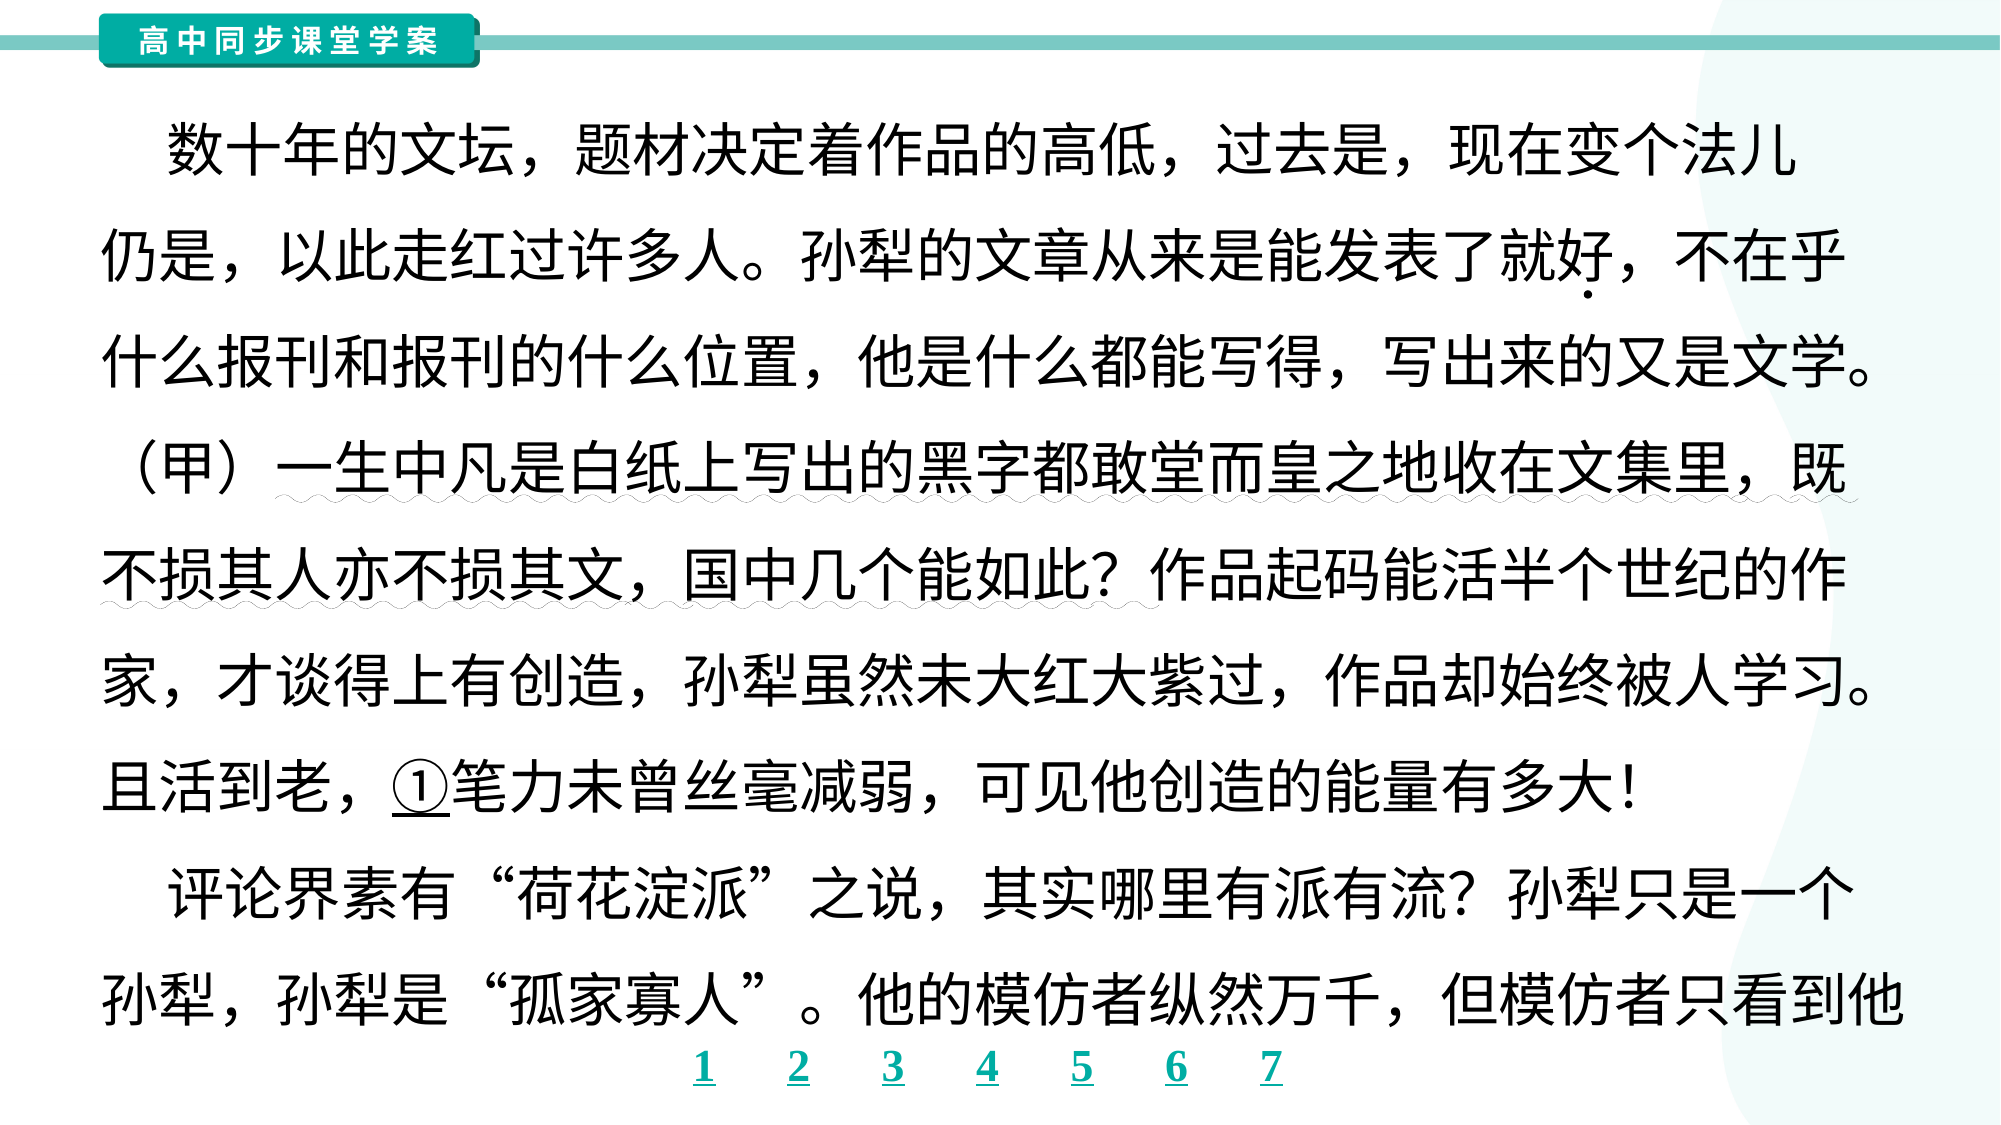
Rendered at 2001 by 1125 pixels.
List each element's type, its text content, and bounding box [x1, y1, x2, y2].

text_box 数十年的文坛，题材决定着作品的高低，过去是，现在变个法儿 仍是，以此走红过许多人。孙犁的文章从来是能发表了就好，不在乎 什么报刊和报刊的什么位置，他是什么都能写得，写出来的又是文学。 （甲）一生中凡是白纸上写出的黑字都敢堂而皇之地收在文集里，既 不损其人亦不损其文，国中几个能如此？作品起码能活半个世纪的作 家，才谈得上有创造，孙犁虽然未大红大紫过，作品却始终被人学习。 且活到老，①笔力未曾丝毫减弱，可见他创造的能量有多大！ 评论界素有“荷花淀派”之说，其实哪里有派有流？孙犁只是一个 孙犁，孙犁是“孤家寡人”。他的模仿者纵然万千，但模仿者只看到他 [100, 76, 1899, 1033]
text_box [1583, 290, 1593, 299]
picture [0, 0, 2000, 1125]
